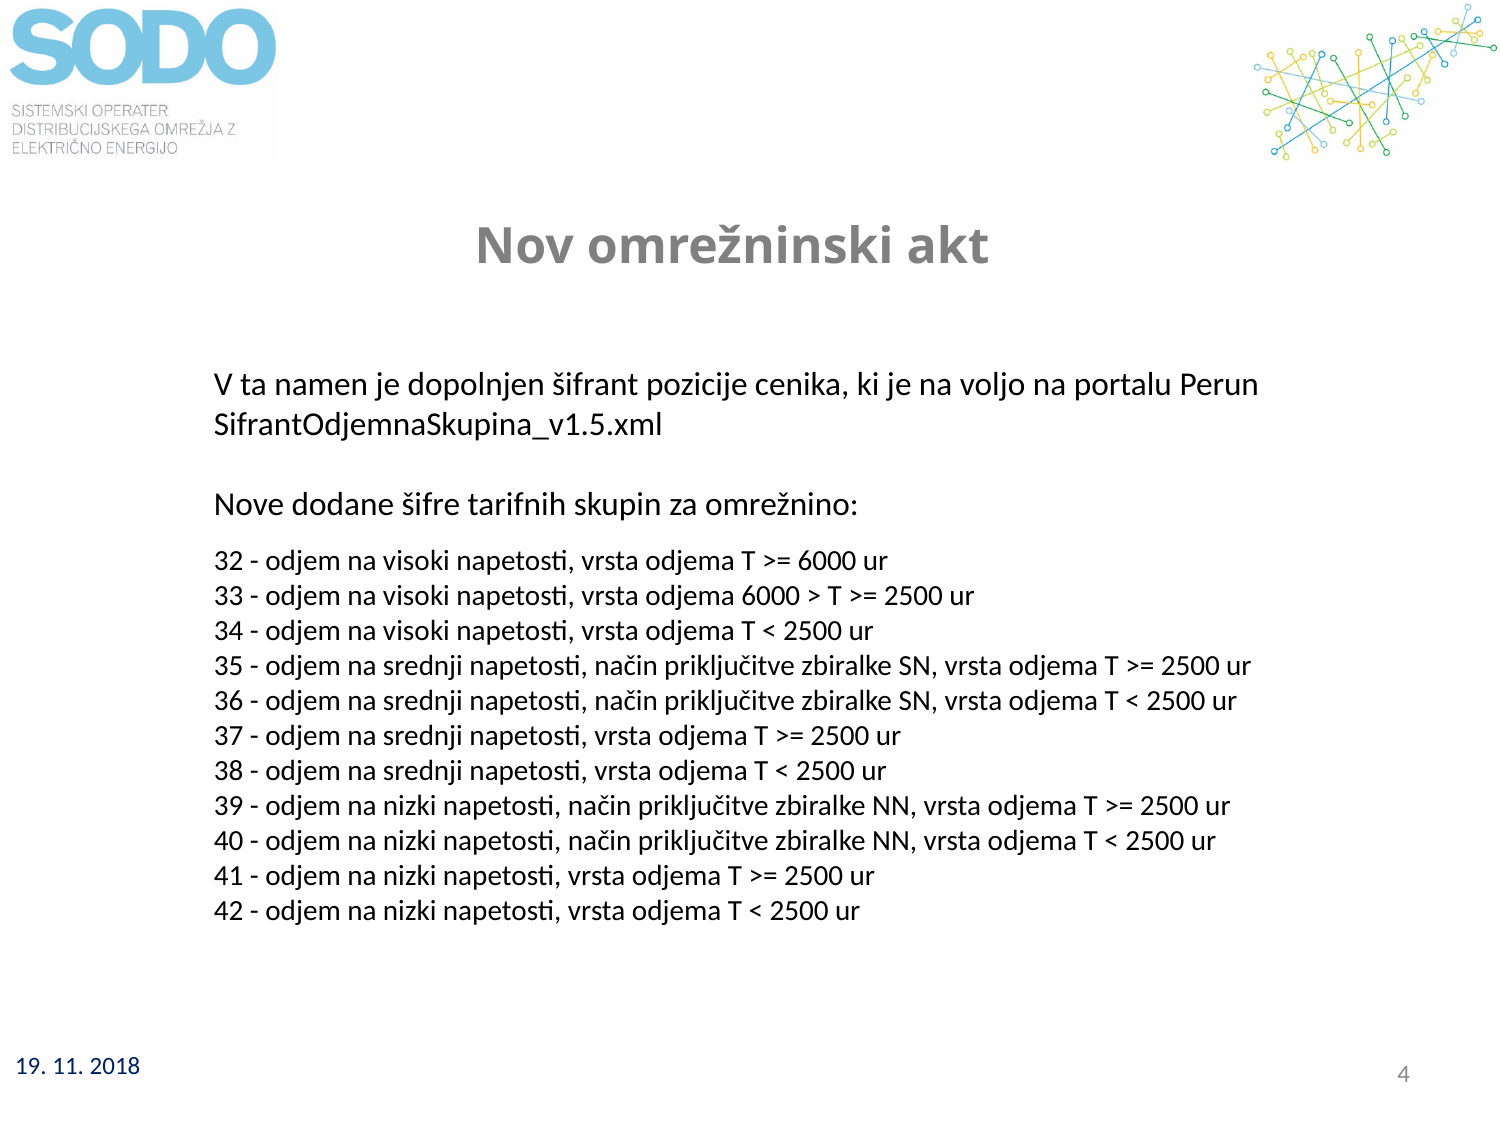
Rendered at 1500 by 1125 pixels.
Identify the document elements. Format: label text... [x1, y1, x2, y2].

picture [0, 1, 278, 162]
slide_number 19. 11. 2018 [0, 1035, 350, 1095]
title Nov omrežninski akt [194, 125, 1270, 314]
slide_number 4 [1074, 1042, 1425, 1103]
list V ta namen je dopolnjen šifrant pozicije cenika, ki je na voljo na portalu Perun SifrantOdjemnaSkupina_v1.5.xml Nove dodane šifre tarifnih skupin za omrežnino: 32 - odjem na visoki napetosti, vrsta odjema T >= 6000 ur 33 - odjem na visoki napetosti, vrsta odjema 6000 > T >= 2500 ur 34 - odjem na visoki napetosti, vrsta odjema T < 2500 ur 35 - odjem na srednji napetosti, način priključitve zbiralke SN, vrsta odjema T >= 2500 ur 36 - odjem na srednji napetosti, način priključitve zbiralke SN, vrsta odjema T < 2500 ur 37 - odjem na srednji napetosti, vrsta odjema T >= 2500 ur 38 - odjem na srednji napetosti, vrsta odjema T < 2500 ur 39 - odjem na nizki napetosti, način priključitve zbiralke NN, vrsta odjema T >= 2500 ur 40 - odjem na nizki napetosti, način priključitve zbiralke NN, vrsta odjema T < 2500 ur 41 - odjem na nizki napetosti, vrsta odjema T >= 2500 ur 42 - odjem na nizki napetosti, vrsta odjema T < 2500 ur [123, 314, 1459, 1024]
picture [1245, 0, 1500, 165]
